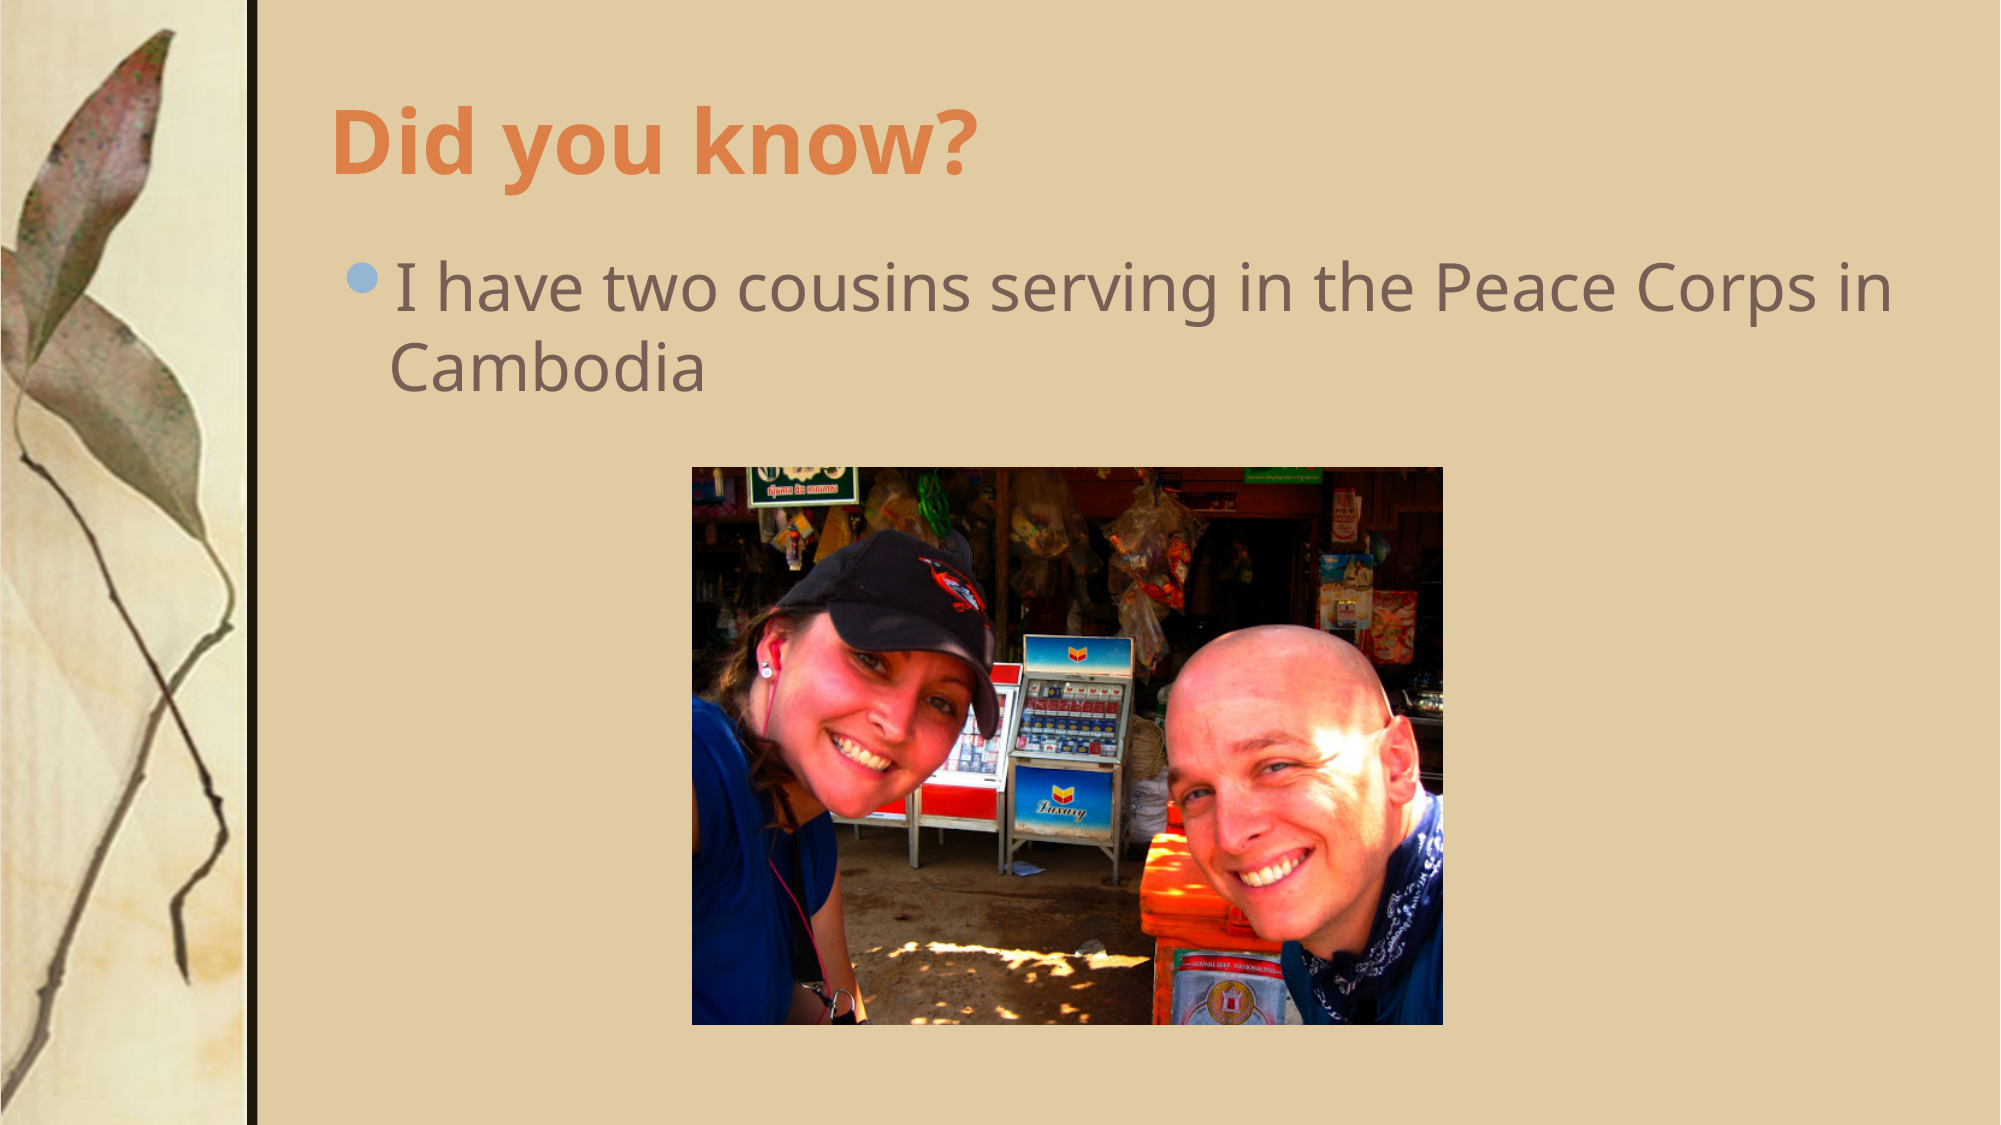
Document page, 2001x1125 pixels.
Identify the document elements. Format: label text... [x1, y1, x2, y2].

list I have two cousins serving in the Peace Corps in Cambodia [313, 237, 1954, 1025]
picture [1, 0, 247, 1125]
title Did you know? [313, 45, 1954, 233]
picture [692, 467, 1443, 1025]
